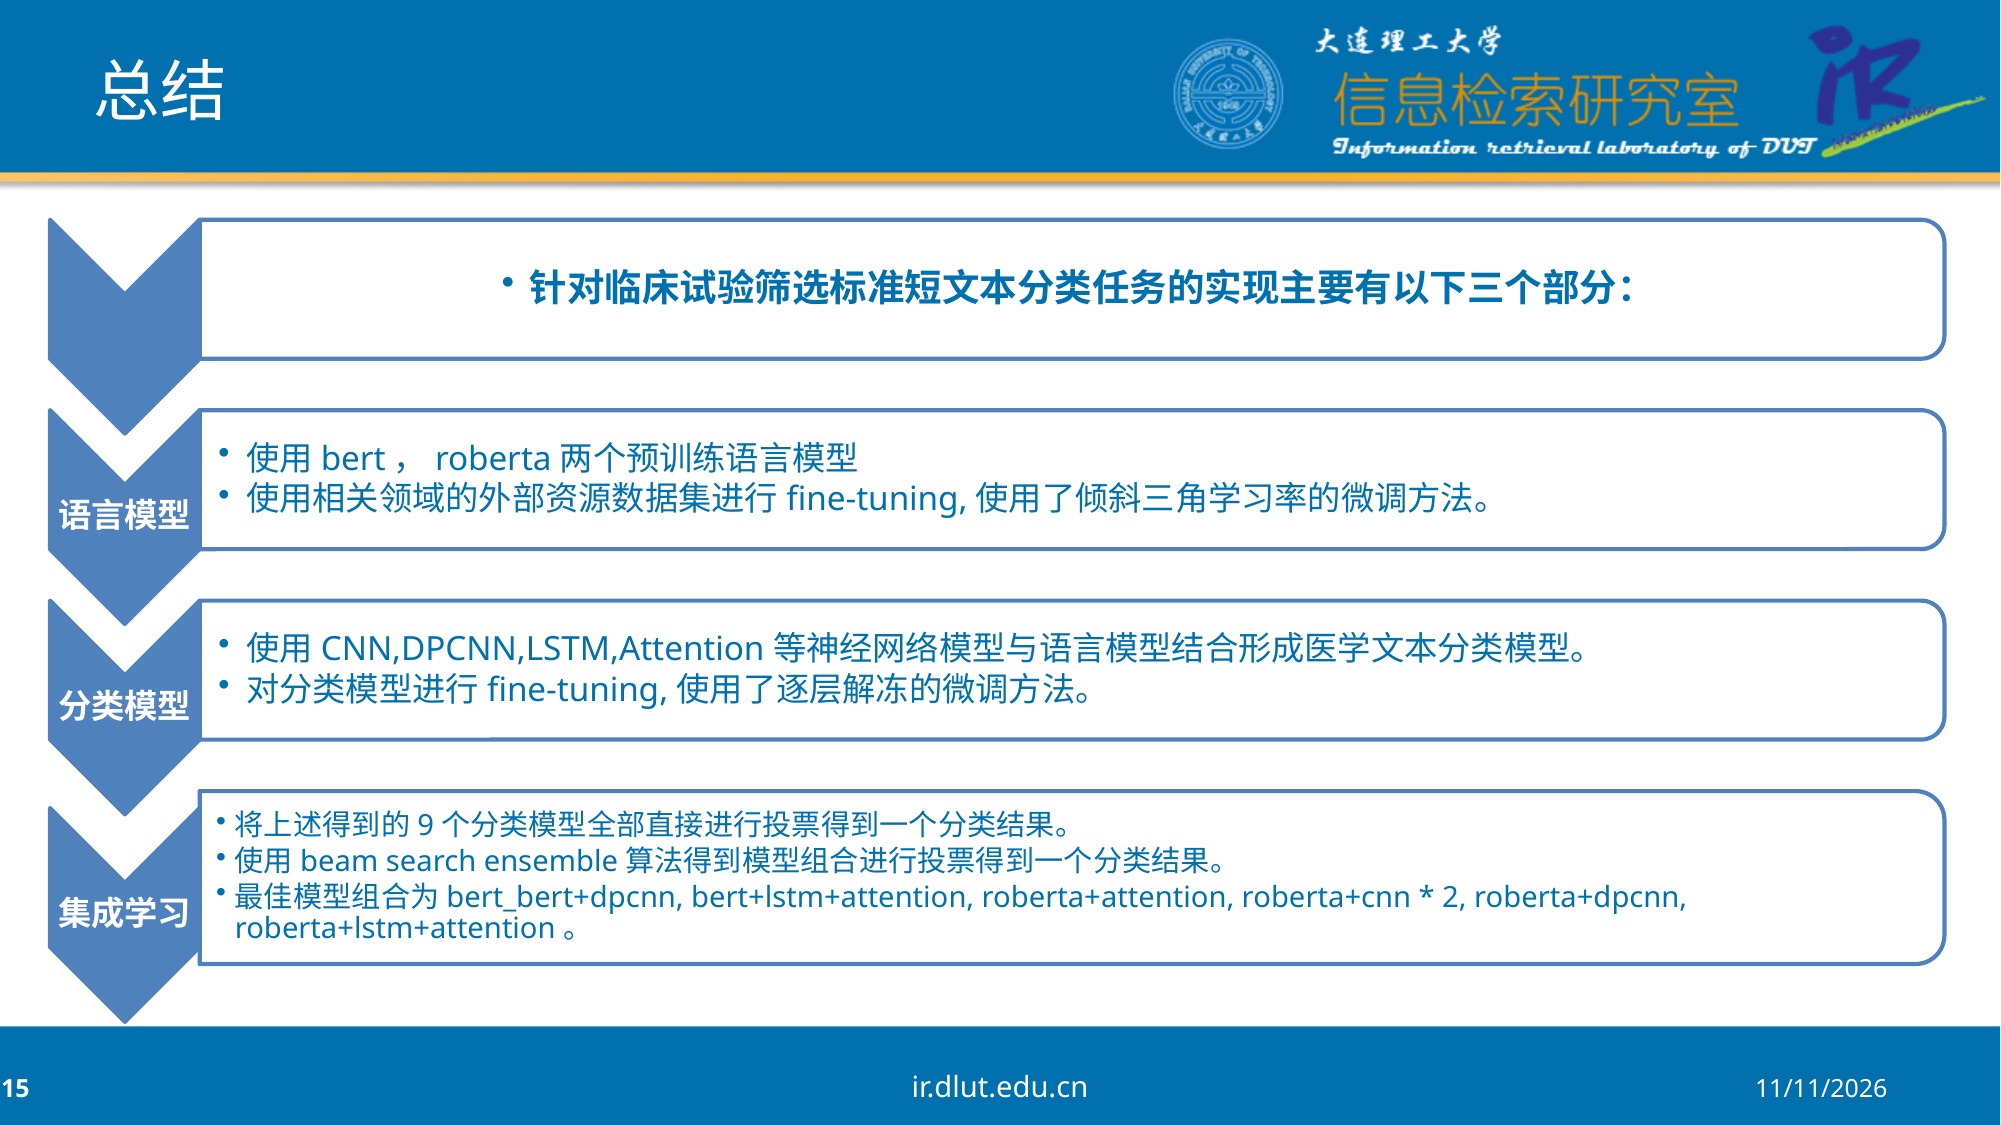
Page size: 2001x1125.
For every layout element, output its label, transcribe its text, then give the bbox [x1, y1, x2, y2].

title 总结 [78, 40, 1258, 138]
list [49, 218, 1945, 1024]
picture [0, 0, 2001, 1125]
